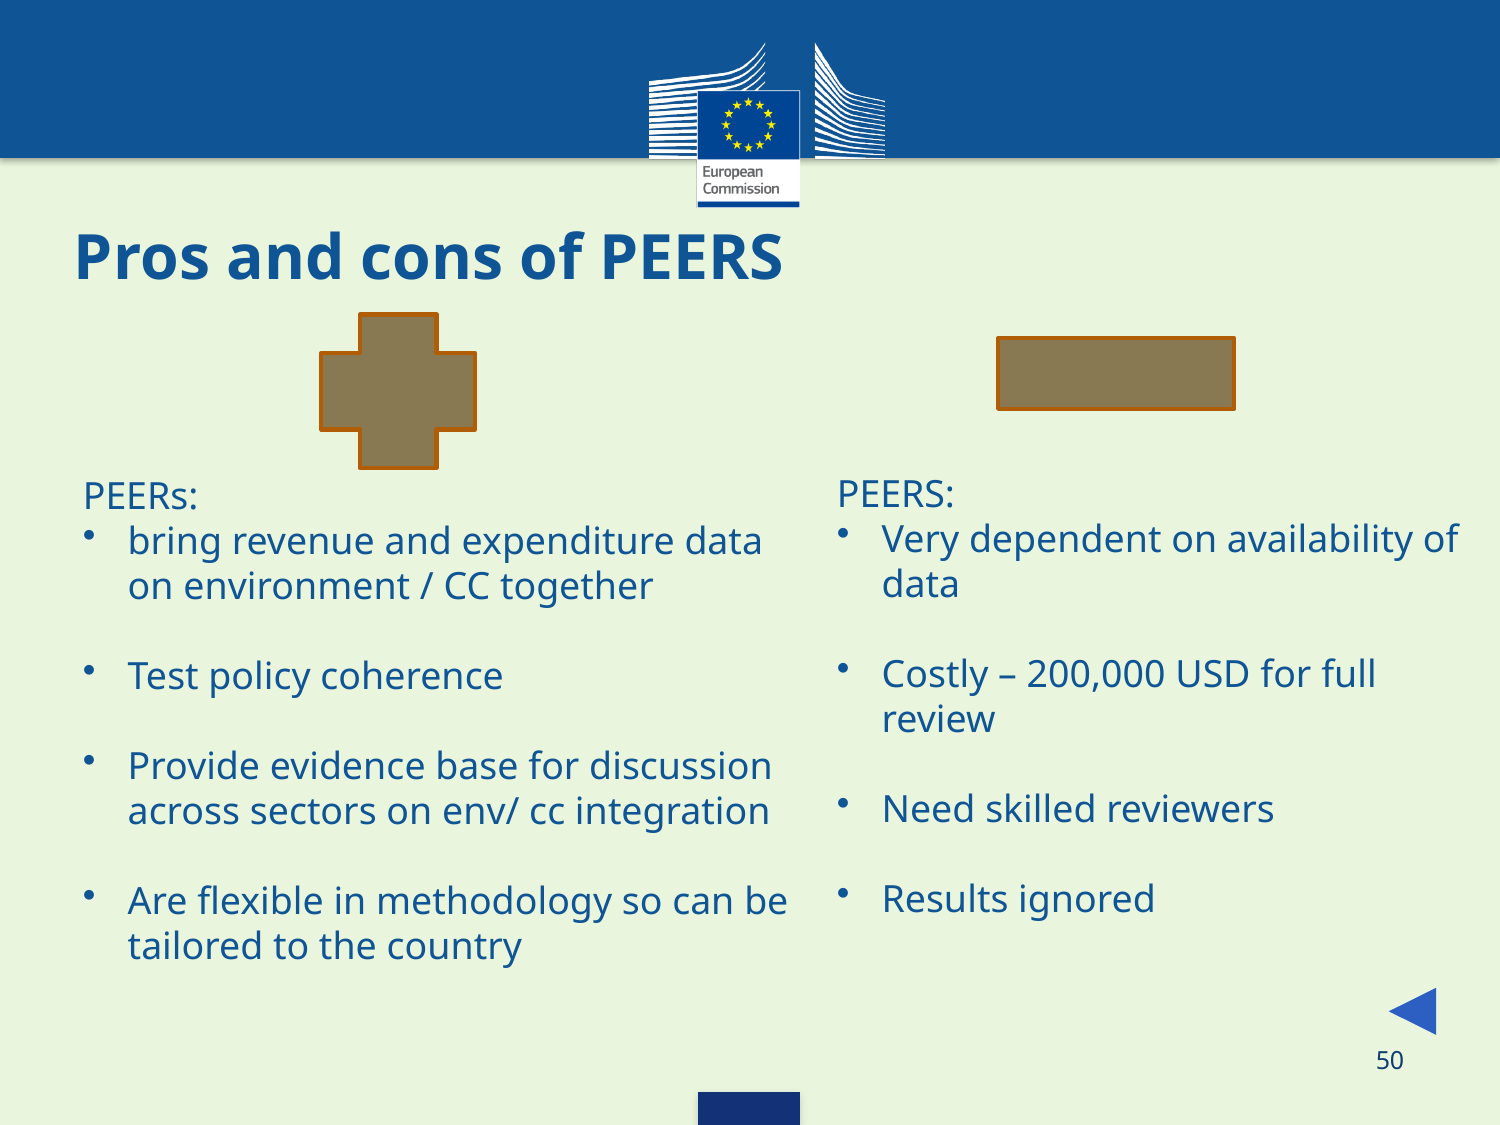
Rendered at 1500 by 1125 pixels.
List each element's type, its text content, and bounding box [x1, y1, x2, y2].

text_box PEERs: bring revenue and expenditure data on environment / CC together Test policy coherence Provide evidence base for discussion across sectors on env/ cc integration Are flexible in methodology so can be tailored to the country [68, 464, 813, 975]
text_box PEERS: Very dependent on availability of data Costly – 200,000 USD for full review Need skilled reviewers Results ignored [822, 462, 1500, 928]
text_box [996, 336, 1236, 411]
text_box [319, 312, 477, 470]
title Pros and cons of PEERS [0, 153, 1350, 356]
text_box [1388, 987, 1437, 1035]
picture [649, 42, 885, 153]
